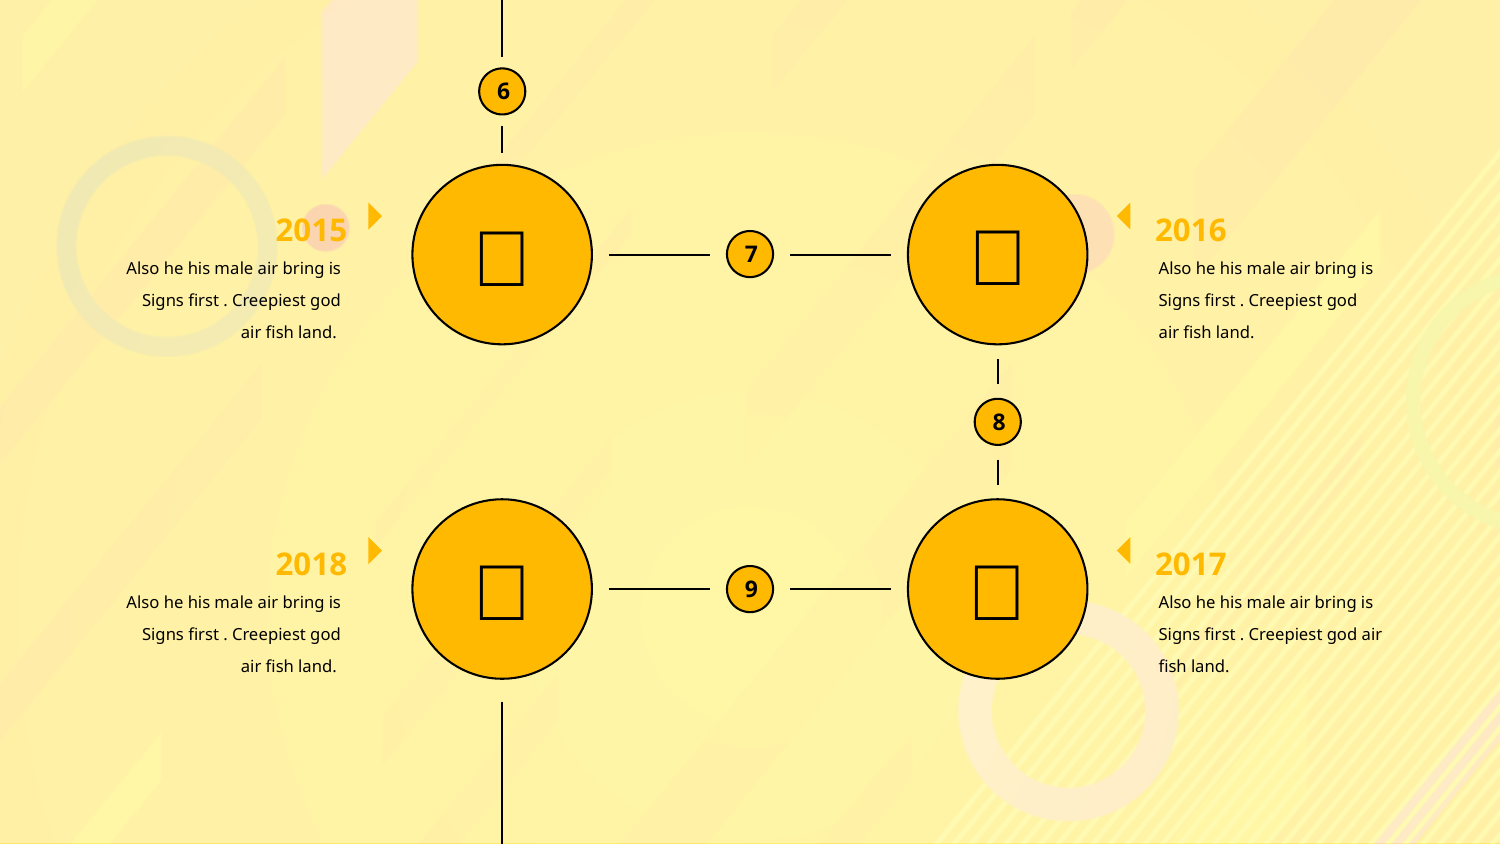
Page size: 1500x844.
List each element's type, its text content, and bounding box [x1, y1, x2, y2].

text_box [907, 499, 1088, 679]
text_box  [952, 535, 1043, 642]
text_box [412, 164, 592, 345]
text_box Also he his male air bring is Signs first . Creepiest god air fish land. [1147, 574, 1396, 662]
text_box [0, 0, 1500, 844]
text_box 2016 [1143, 182, 1360, 239]
text_box [907, 164, 1088, 345]
text_box  [445, 201, 559, 308]
text_box 2017 [1143, 516, 1360, 574]
text_box  [454, 535, 551, 642]
text_box [1116, 537, 1131, 564]
text_box [613, 590, 885, 619]
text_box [726, 565, 774, 588]
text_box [726, 230, 774, 278]
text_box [726, 598, 774, 613]
text_box  [946, 201, 1049, 307]
text_box [368, 202, 382, 230]
text_box Also he his male air bring is Signs first . Creepiest god air fish land. [114, 574, 353, 662]
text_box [478, 68, 526, 115]
text_box 2015 [143, 182, 359, 239]
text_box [974, 398, 1022, 446]
text_box 2018 [143, 516, 359, 574]
text_box [368, 537, 382, 565]
text_box [412, 499, 592, 679]
text_box Also he his male air bring is Signs first . Creepiest god air fish land. [1147, 240, 1385, 328]
text_box Also he his male air bring is Signs first . Creepiest god air fish land. [114, 240, 353, 328]
text_box [1116, 202, 1131, 230]
